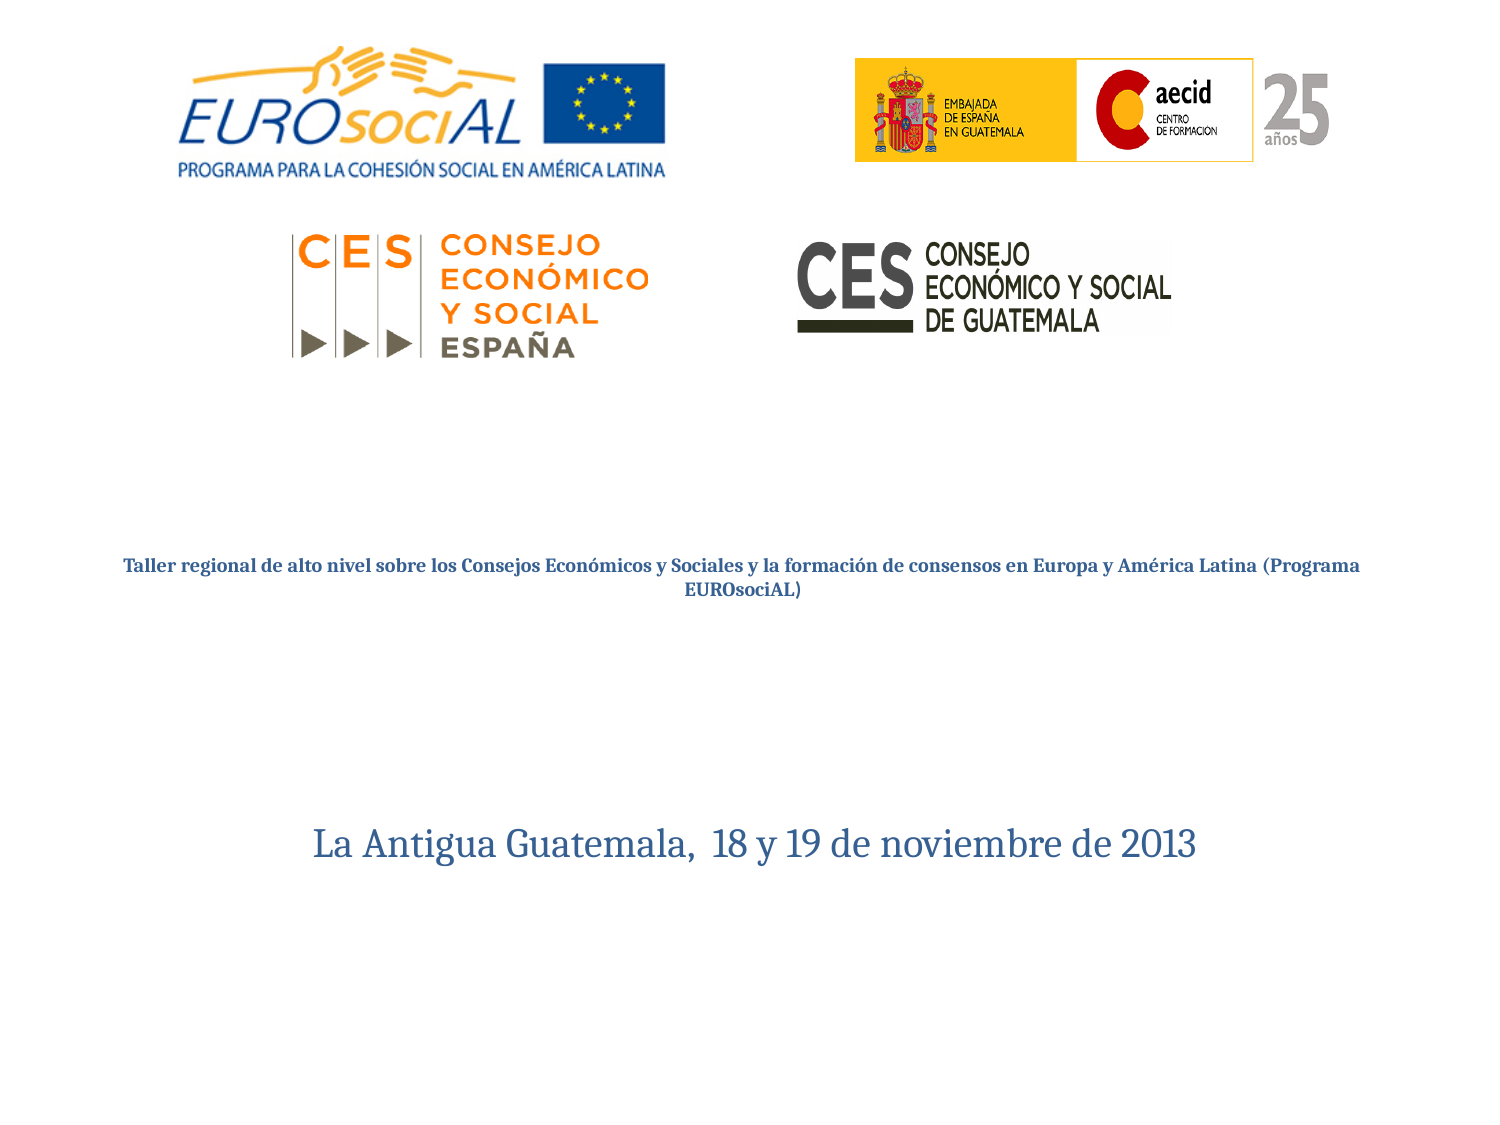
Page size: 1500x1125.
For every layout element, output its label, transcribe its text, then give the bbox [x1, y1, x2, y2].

subtitle La Antigua Guatemala, 18 y 19 de noviembre de 2013 [234, 808, 1285, 898]
picture [855, 58, 1341, 162]
picture [292, 234, 648, 358]
picture [175, 46, 669, 180]
picture [796, 239, 1173, 335]
title Taller regional de alto nivel sobre los Consejos Económicos y Sociales y la formación de consensos en Europa y América Latina (Programa EUROsociAL) [105, 445, 1381, 687]
